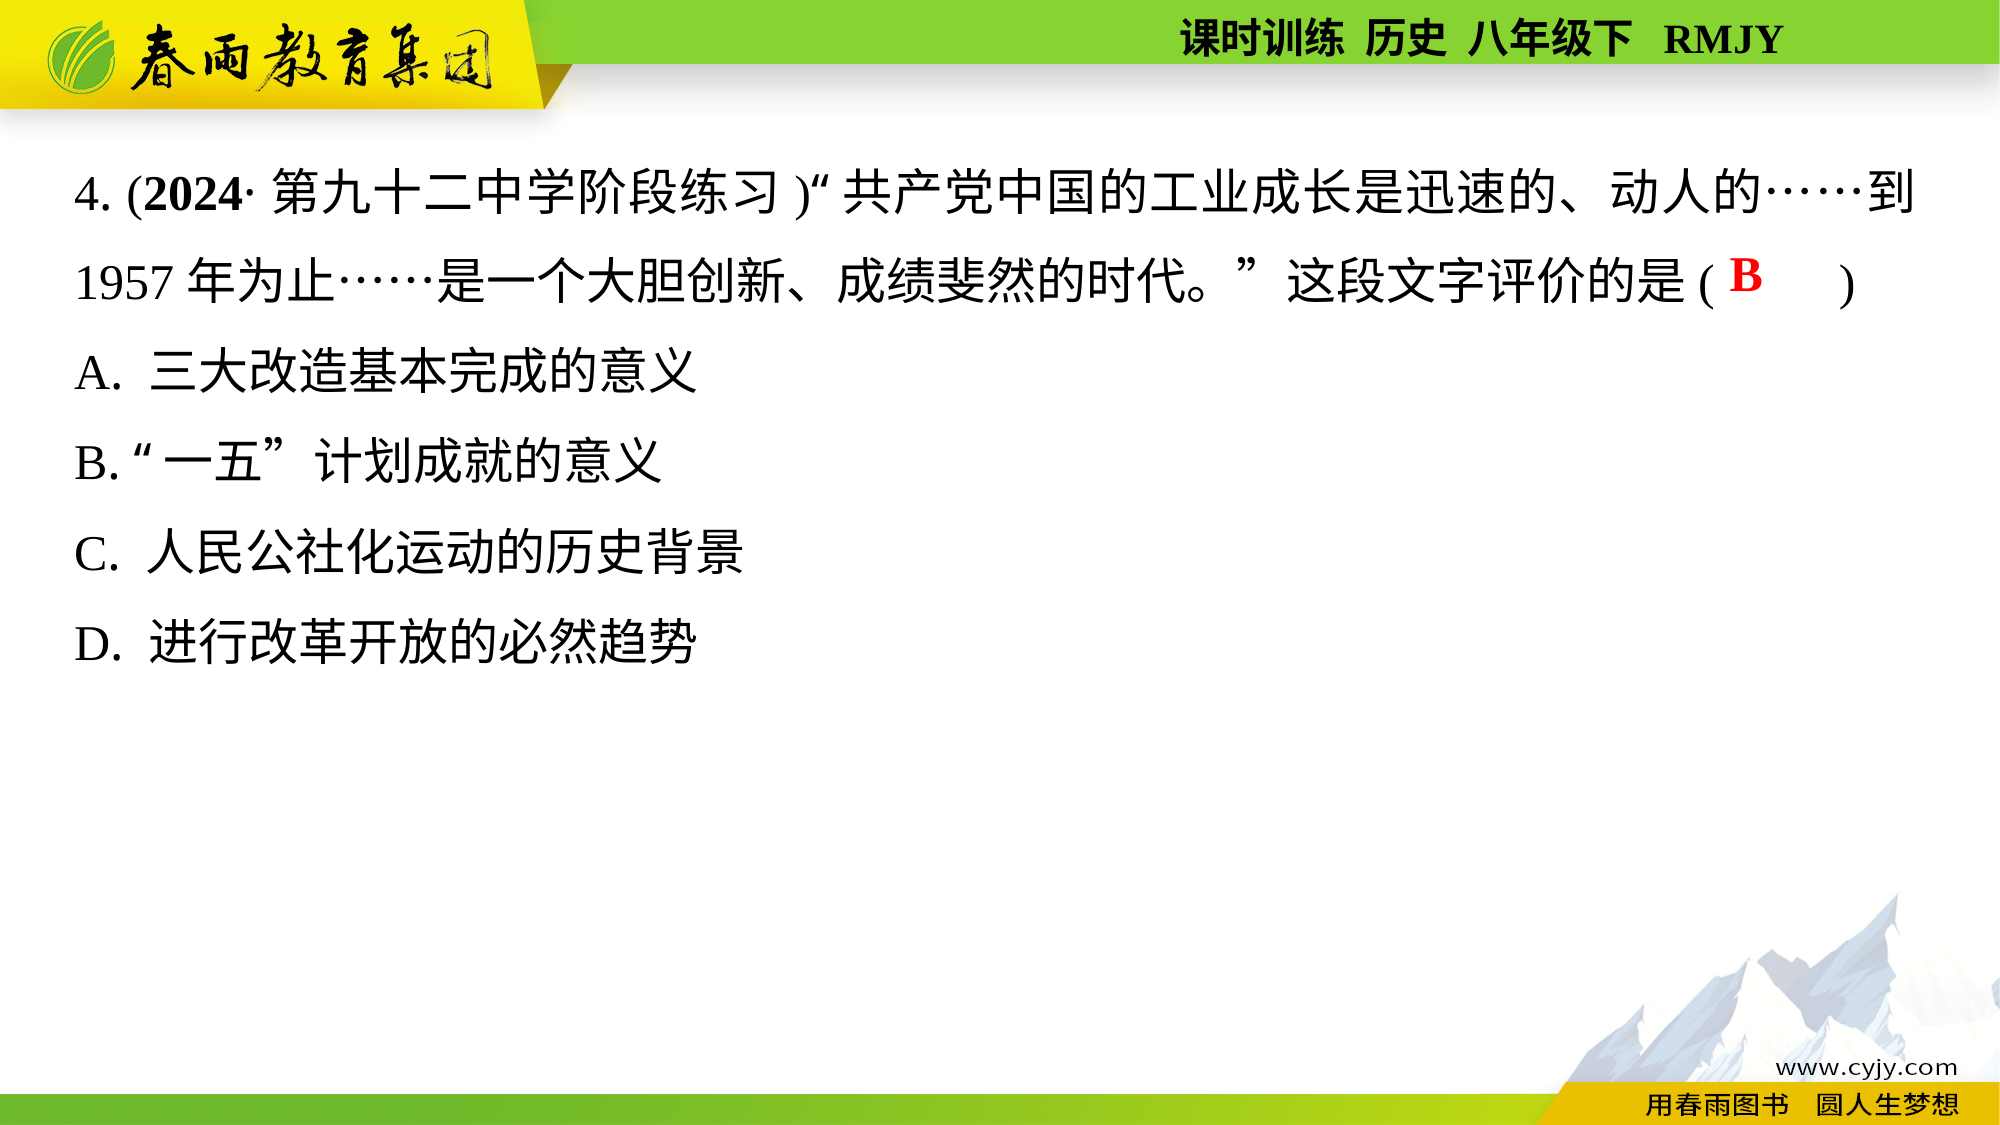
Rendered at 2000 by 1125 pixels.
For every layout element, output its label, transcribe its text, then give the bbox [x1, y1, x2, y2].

list 4. (2024·第九十二中学阶段练习)“共产党中国的工业成长是迅速的、动人的……到1957年为止……是一个大胆创新、成绩斐然的时代。”这段文字评价的是( ) A. 三大改造基本完成的意义 B. “一五”计划成就的意义 C. 人民公社化运动的历史背景 D. 进行改革开放的必然趋势 [59, 122, 1944, 672]
text_box B [1714, 234, 1778, 310]
picture [0, 0, 2000, 1125]
